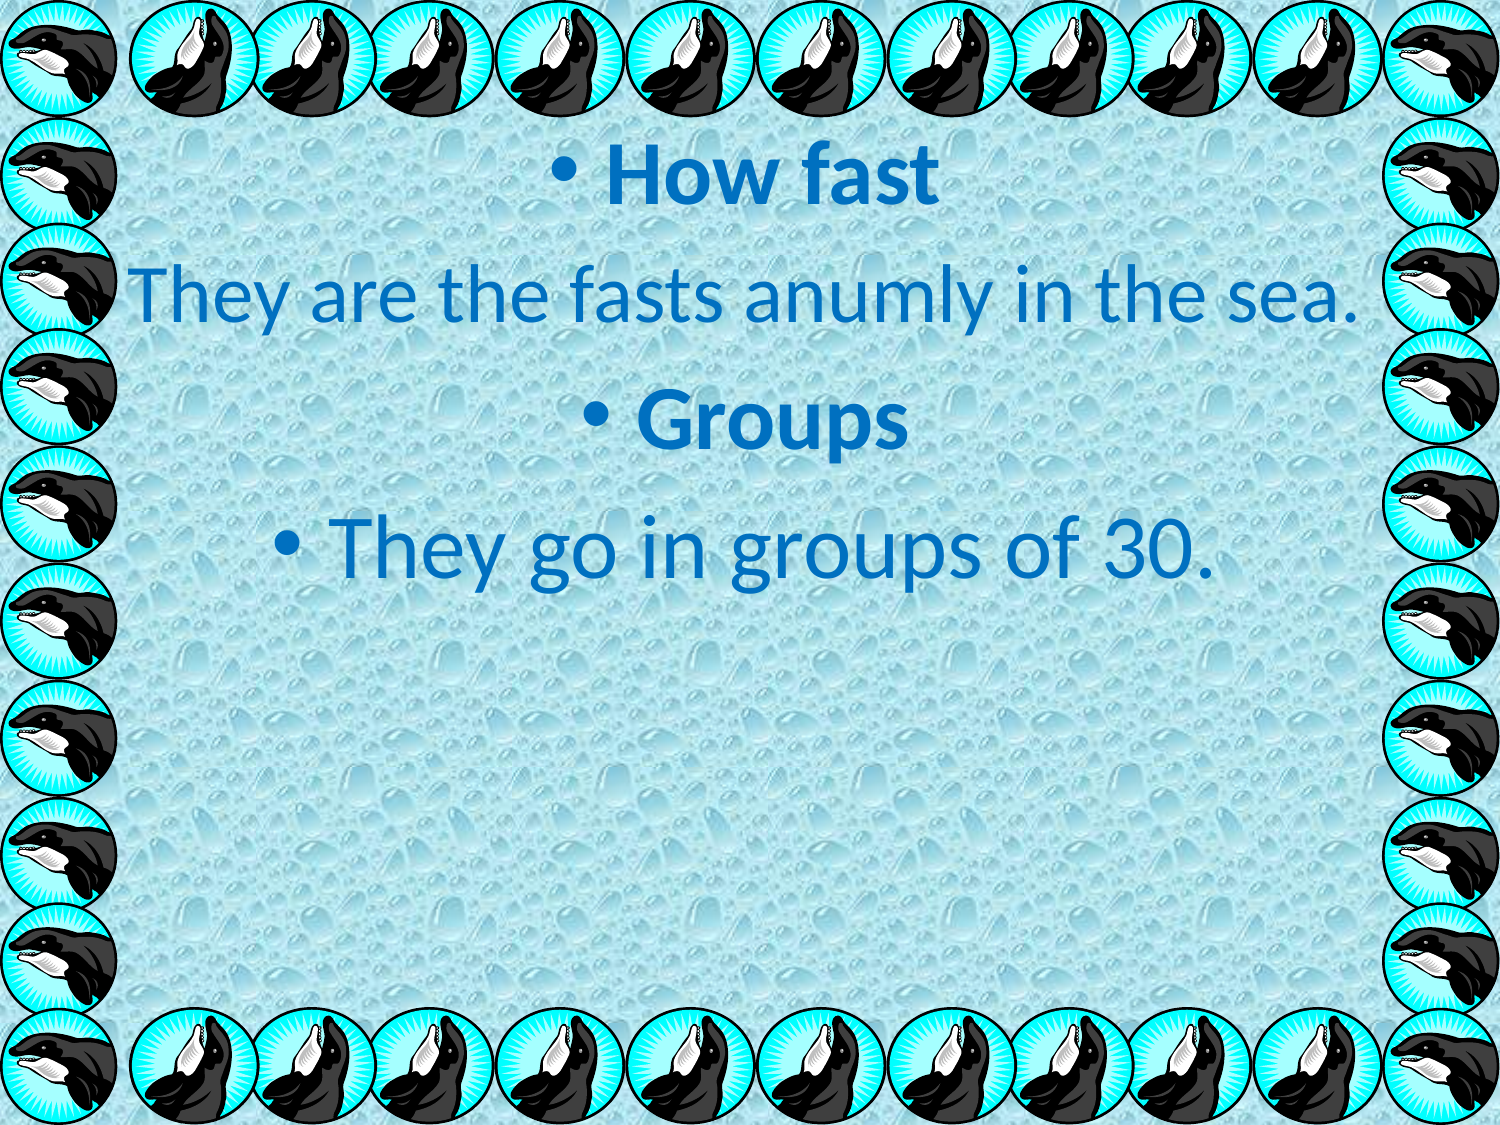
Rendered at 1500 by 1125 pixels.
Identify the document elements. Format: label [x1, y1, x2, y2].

text_box [0, 0, 1500, 1125]
